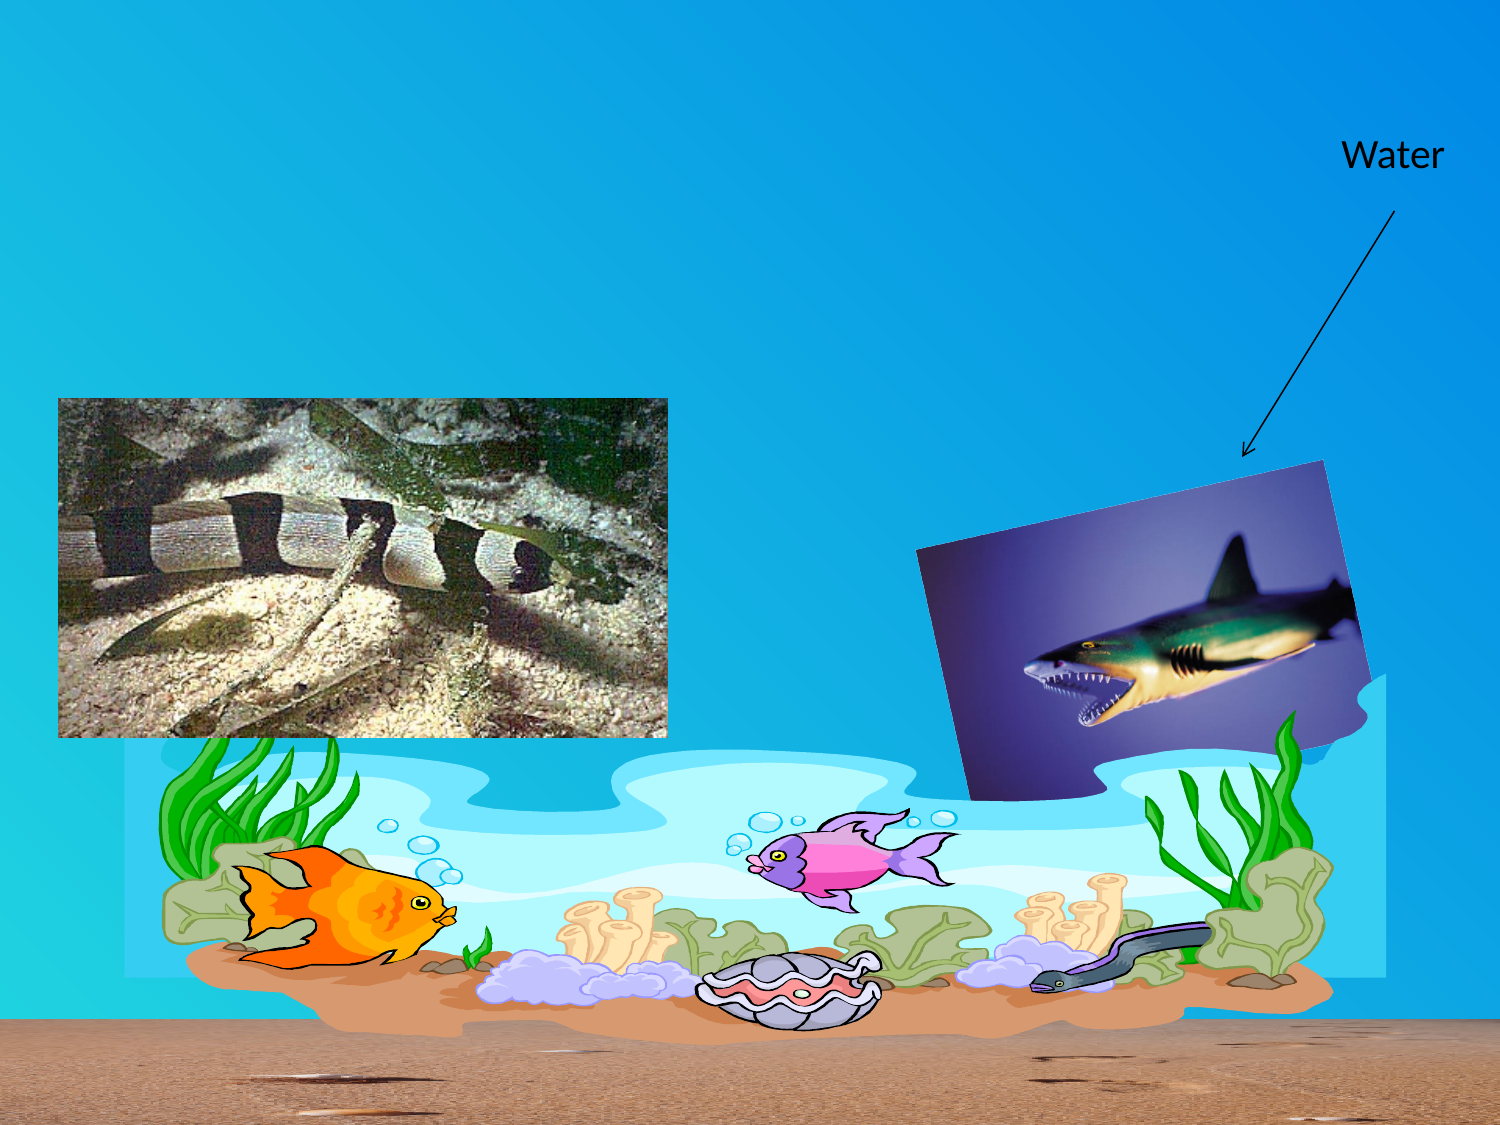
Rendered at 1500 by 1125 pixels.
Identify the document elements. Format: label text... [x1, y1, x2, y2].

picture [0, 0, 1500, 1125]
title Water [949, 35, 1500, 270]
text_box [1195, 257, 1442, 411]
